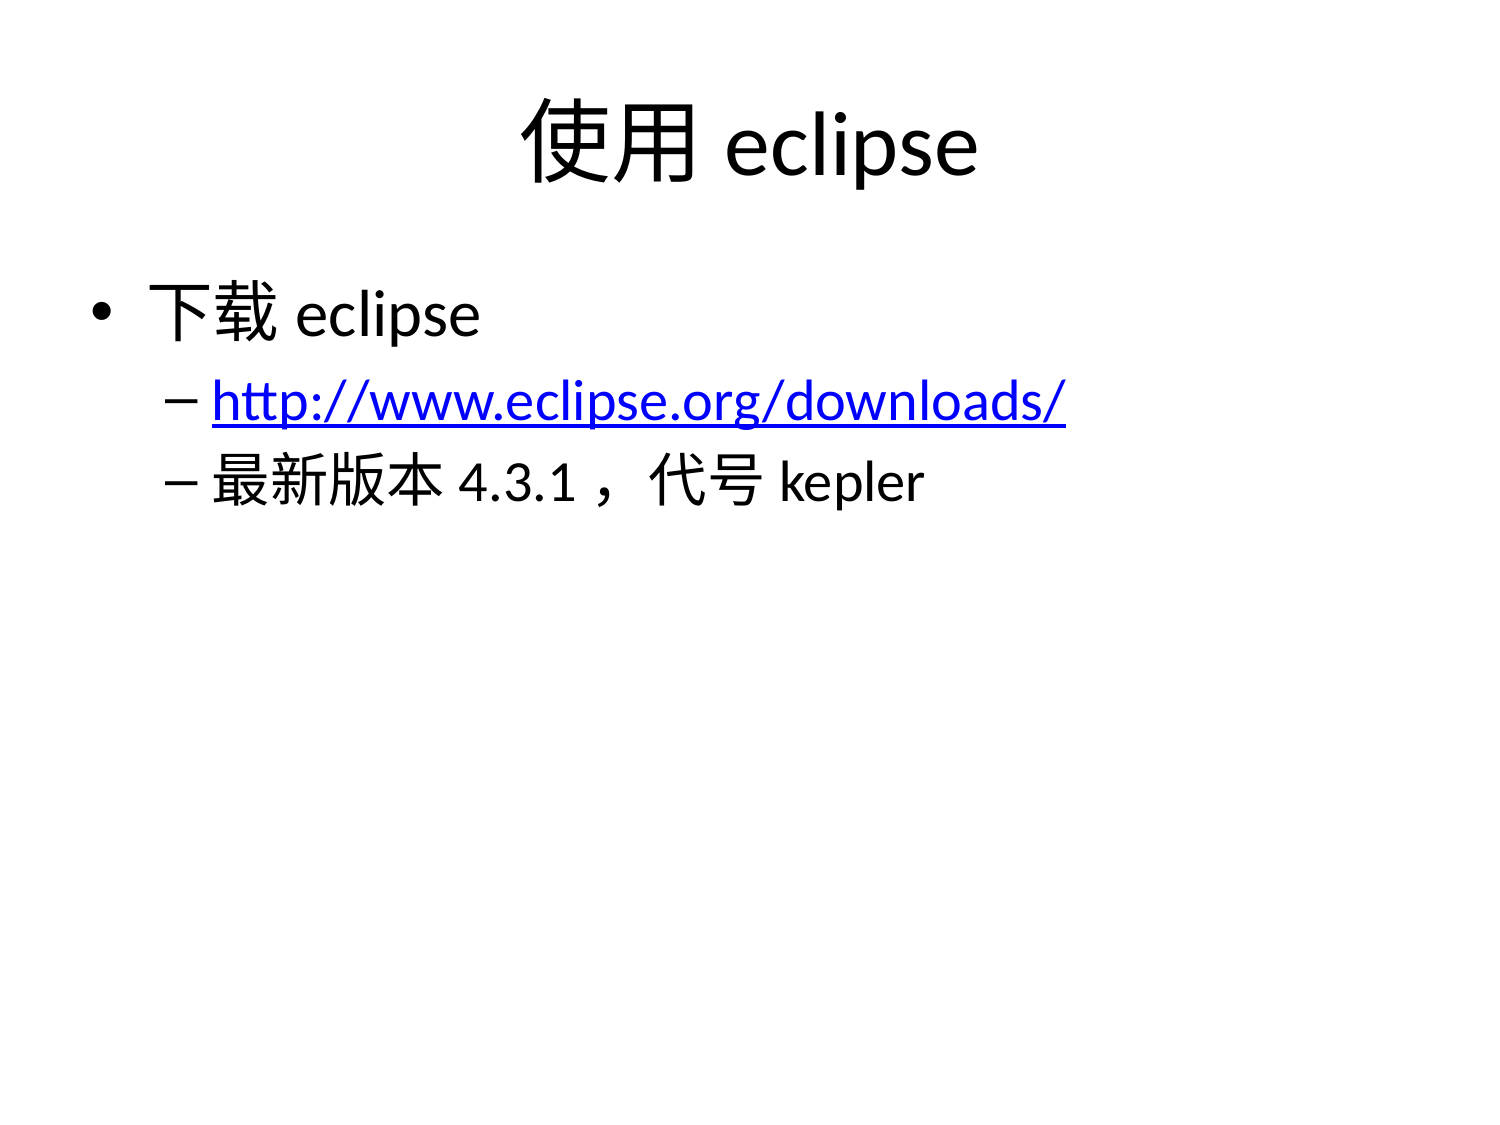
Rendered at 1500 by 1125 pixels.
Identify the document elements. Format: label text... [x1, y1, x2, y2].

title 使用eclipse [75, 45, 1425, 233]
list 下载eclipse http://www.eclipse.org/downloads/ 最新版本4.3.1，代号kepler [75, 262, 1425, 1005]
